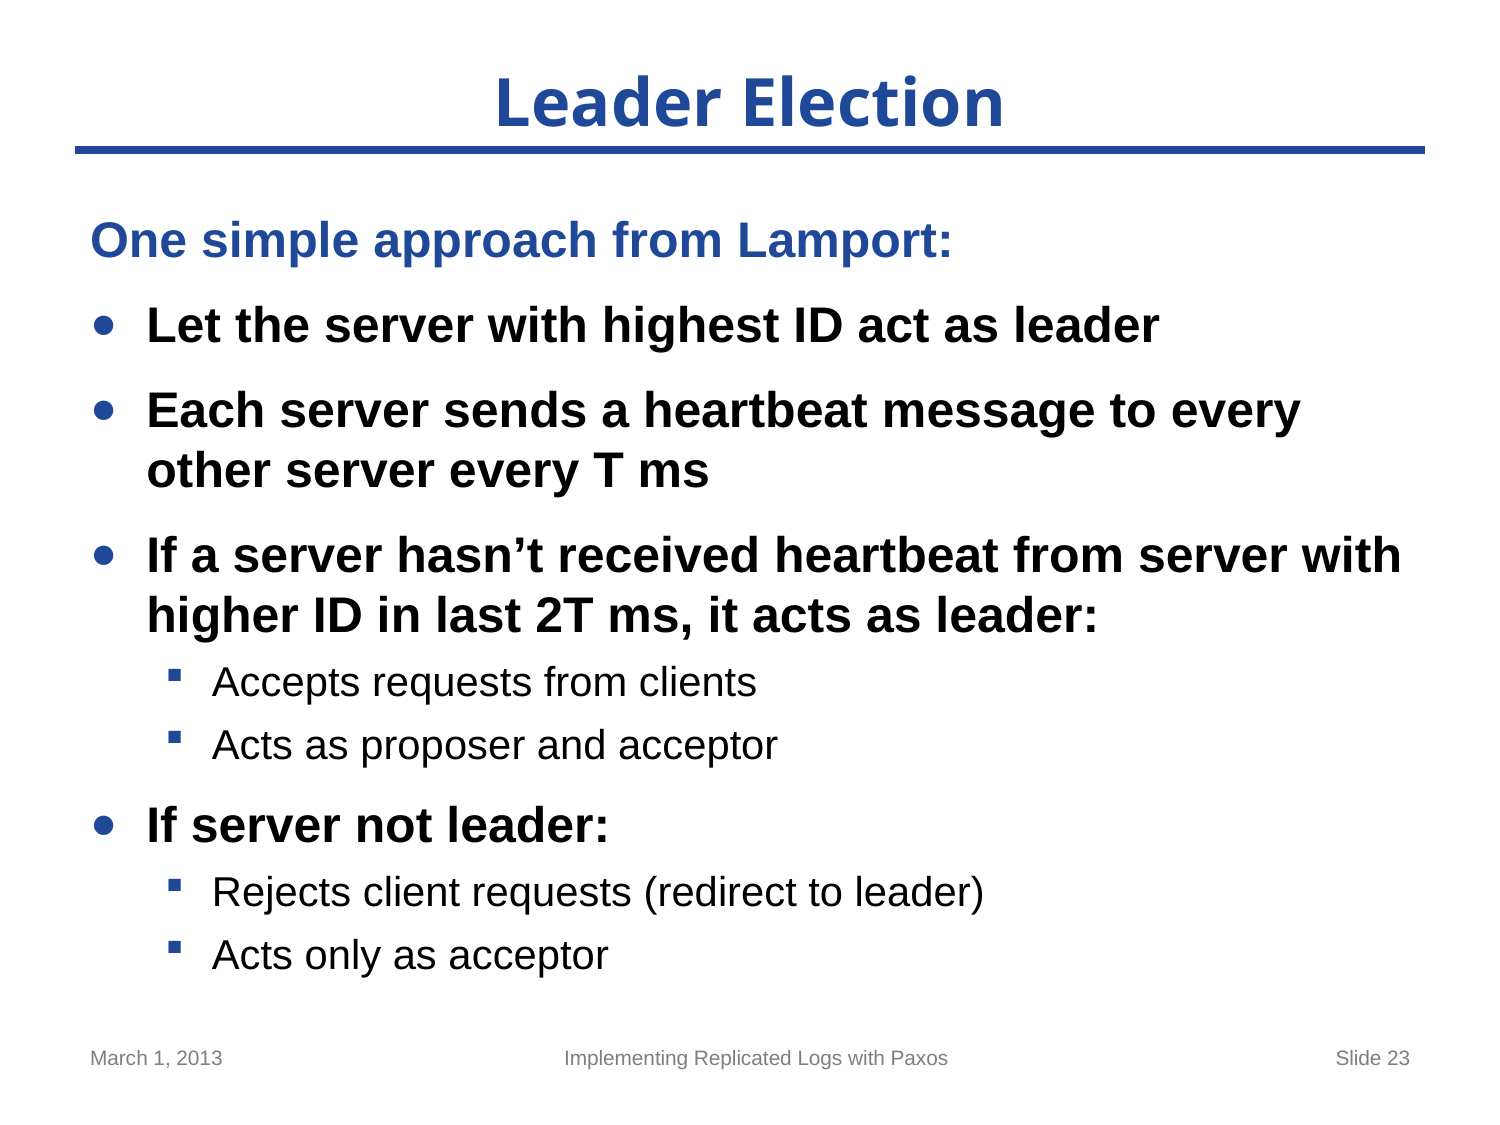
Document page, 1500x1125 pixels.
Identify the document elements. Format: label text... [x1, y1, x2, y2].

list One simple approach from Lamport: Let the server with highest ID act as leader Each server sends a heartbeat message to every other server every T ms If a server hasn’t received heartbeat from server with higher ID in last 2T ms, it acts as leader: Accepts requests from clients Acts as proposer and acceptor If server not leader: Rejects client requests (redirect to leader) Acts only as acceptor [75, 200, 1425, 1005]
slide_number Slide 23 [1074, 1037, 1425, 1103]
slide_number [75, 1037, 425, 1103]
title Leader Election [75, 50, 1425, 150]
footer Implementing Replicated Logs with Paxos [474, 1037, 1038, 1103]
